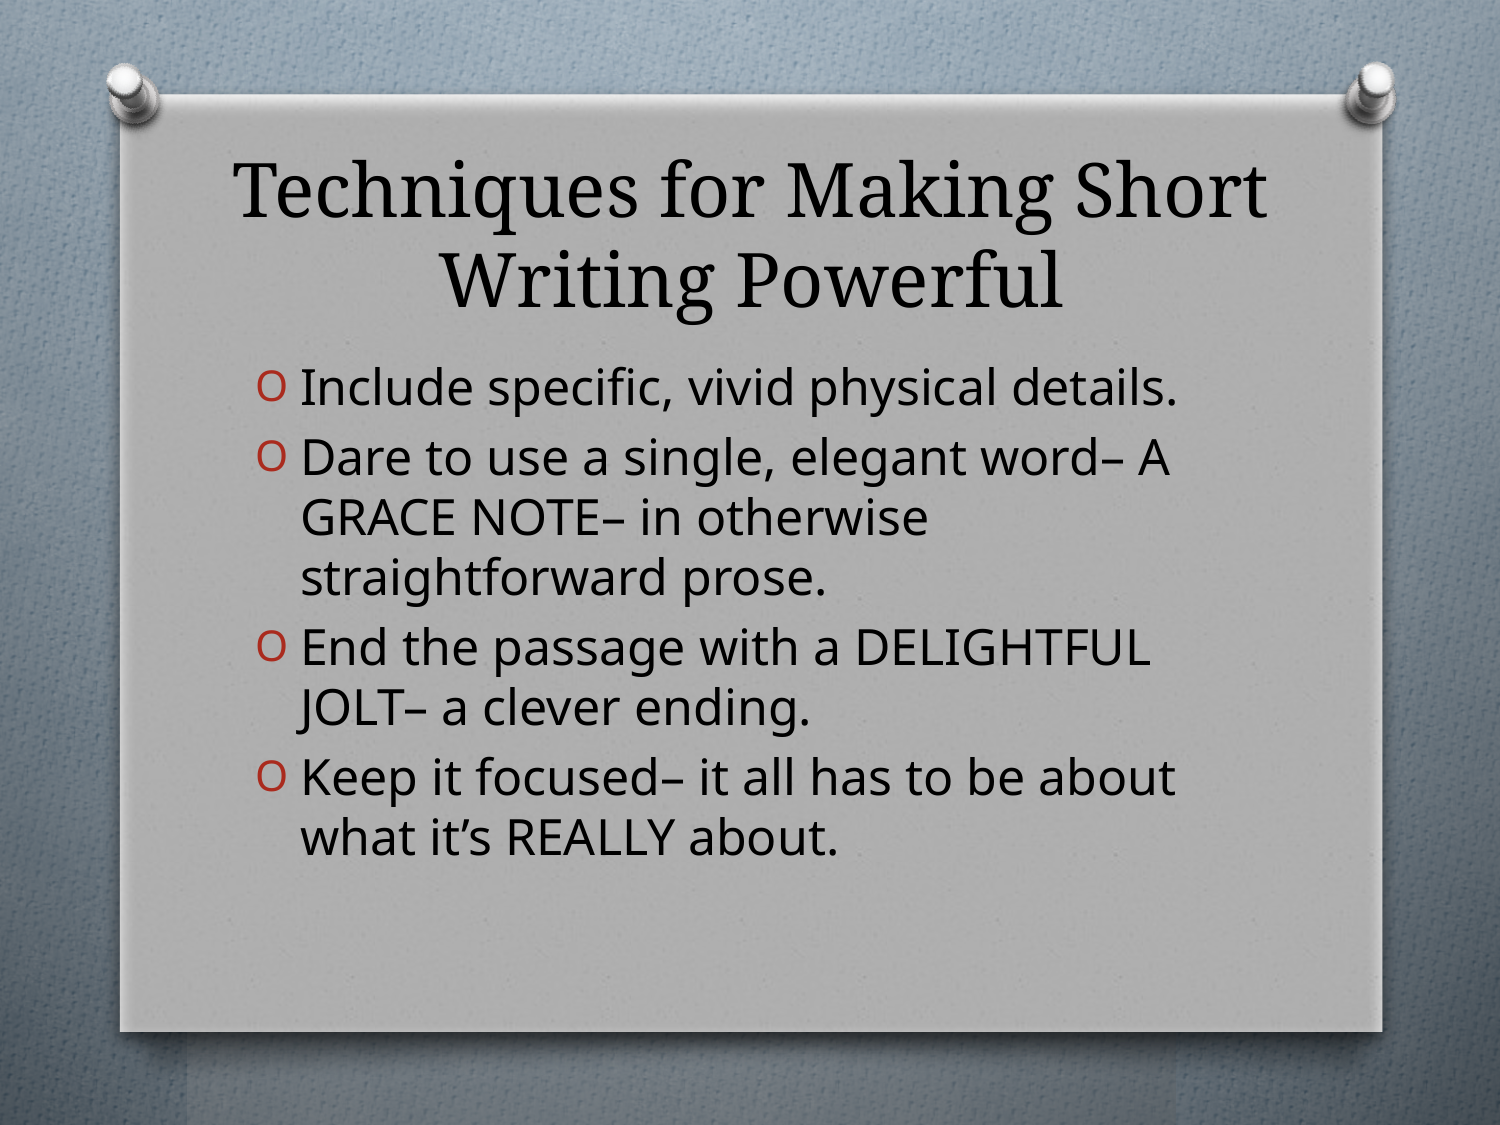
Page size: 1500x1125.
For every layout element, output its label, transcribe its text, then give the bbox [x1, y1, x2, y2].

list Include specific, vivid physical details. Dare to use a single, elegant word– A GRACE NOTE– in otherwise straightforward prose. End the passage with a DELIGHTFUL JOLT– a clever ending. Keep it focused– it all has to be about what it’s REALLY about. [240, 347, 1257, 939]
title Techniques for Making Short Writing Powerful [179, 134, 1323, 332]
picture [1317, 35, 1439, 156]
picture [75, 29, 198, 153]
